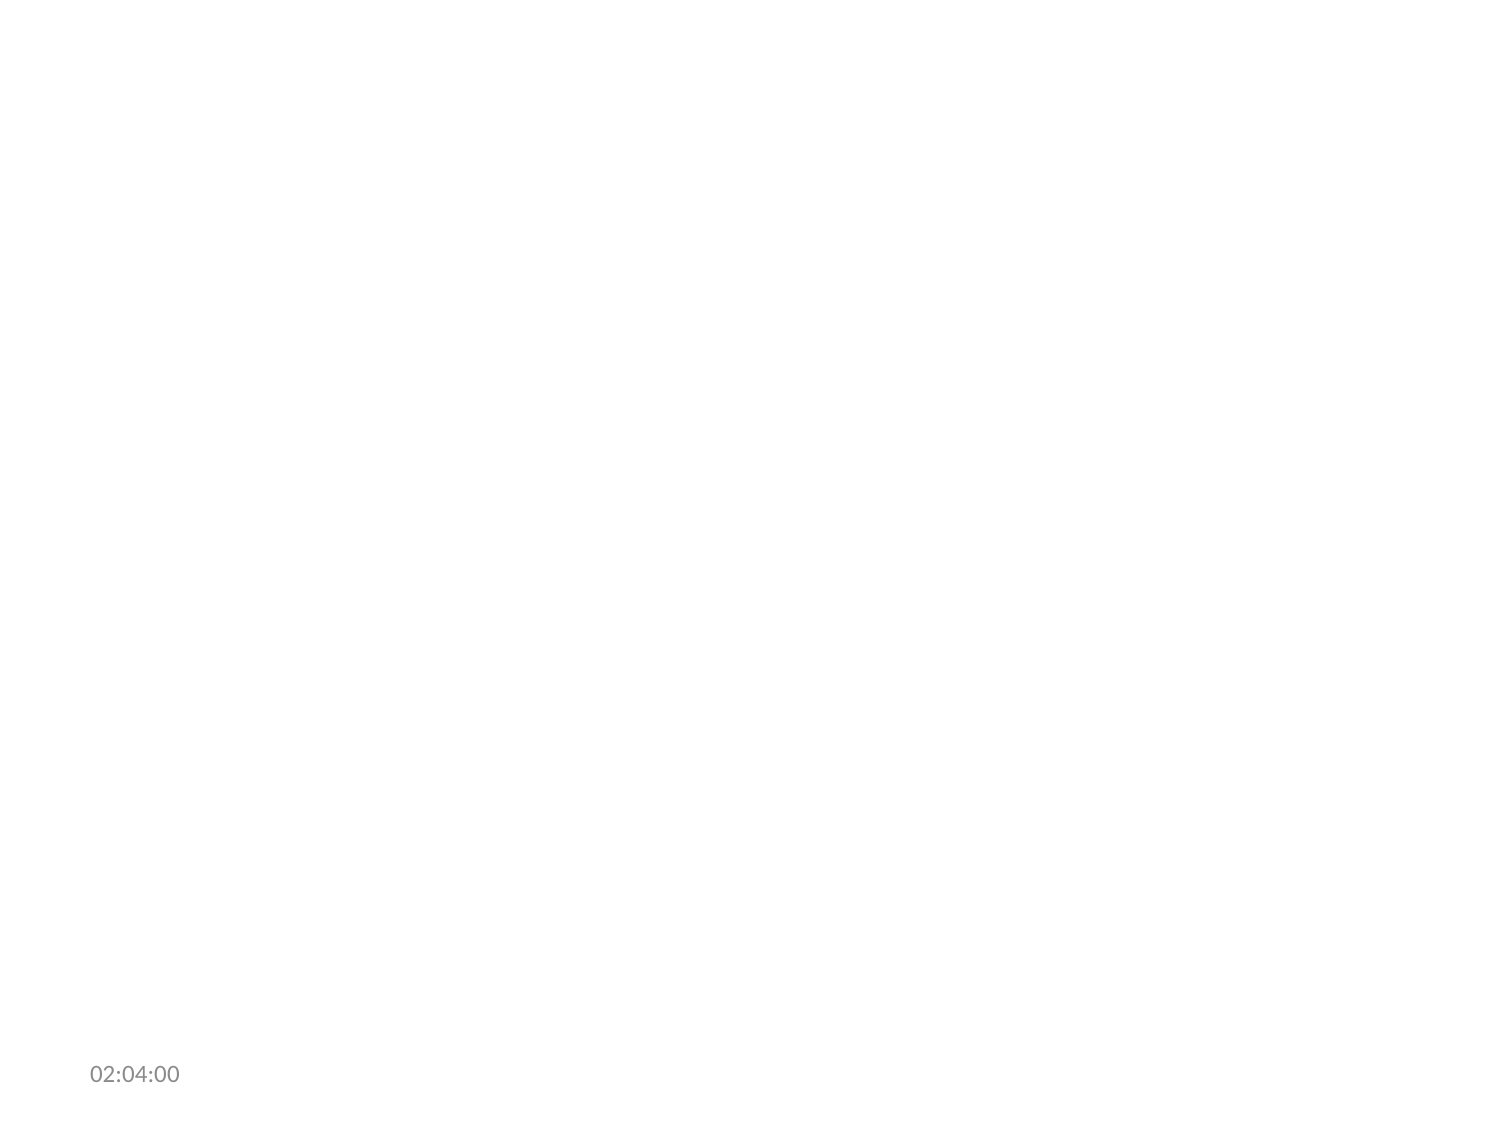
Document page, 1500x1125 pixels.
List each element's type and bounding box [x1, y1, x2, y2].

slide_number [75, 1042, 425, 1103]
